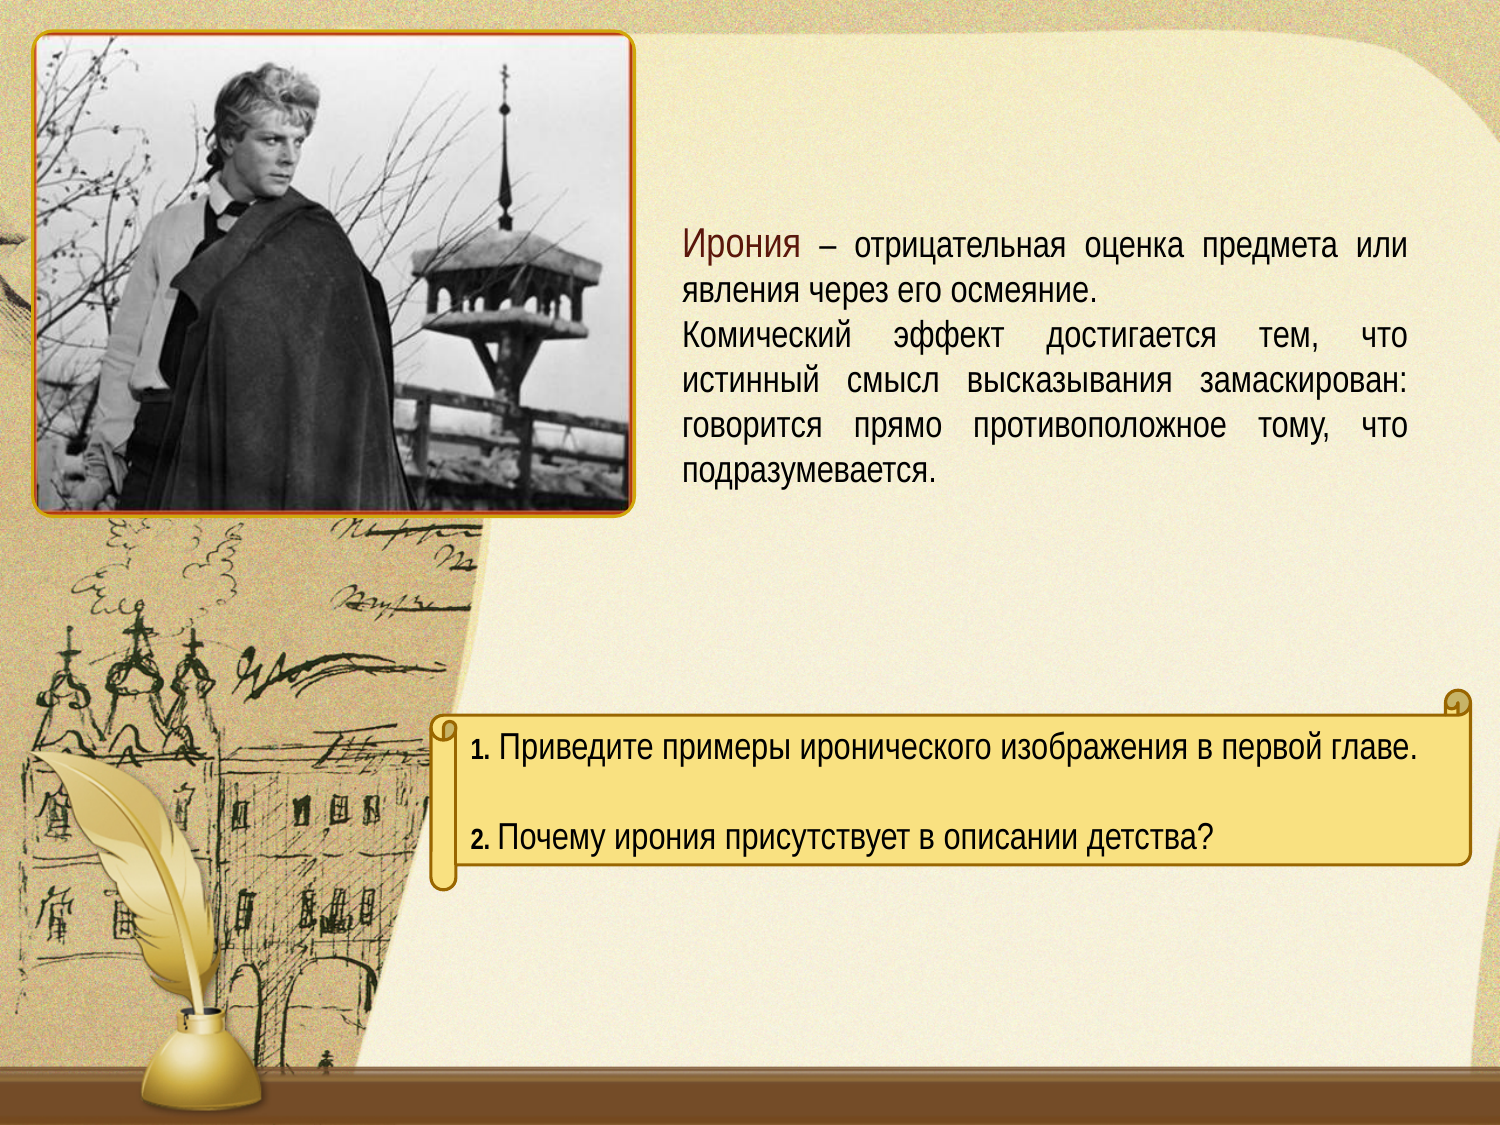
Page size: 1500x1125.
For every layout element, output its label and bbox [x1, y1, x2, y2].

picture [32, 30, 635, 517]
list [0, 0, 1500, 1125]
